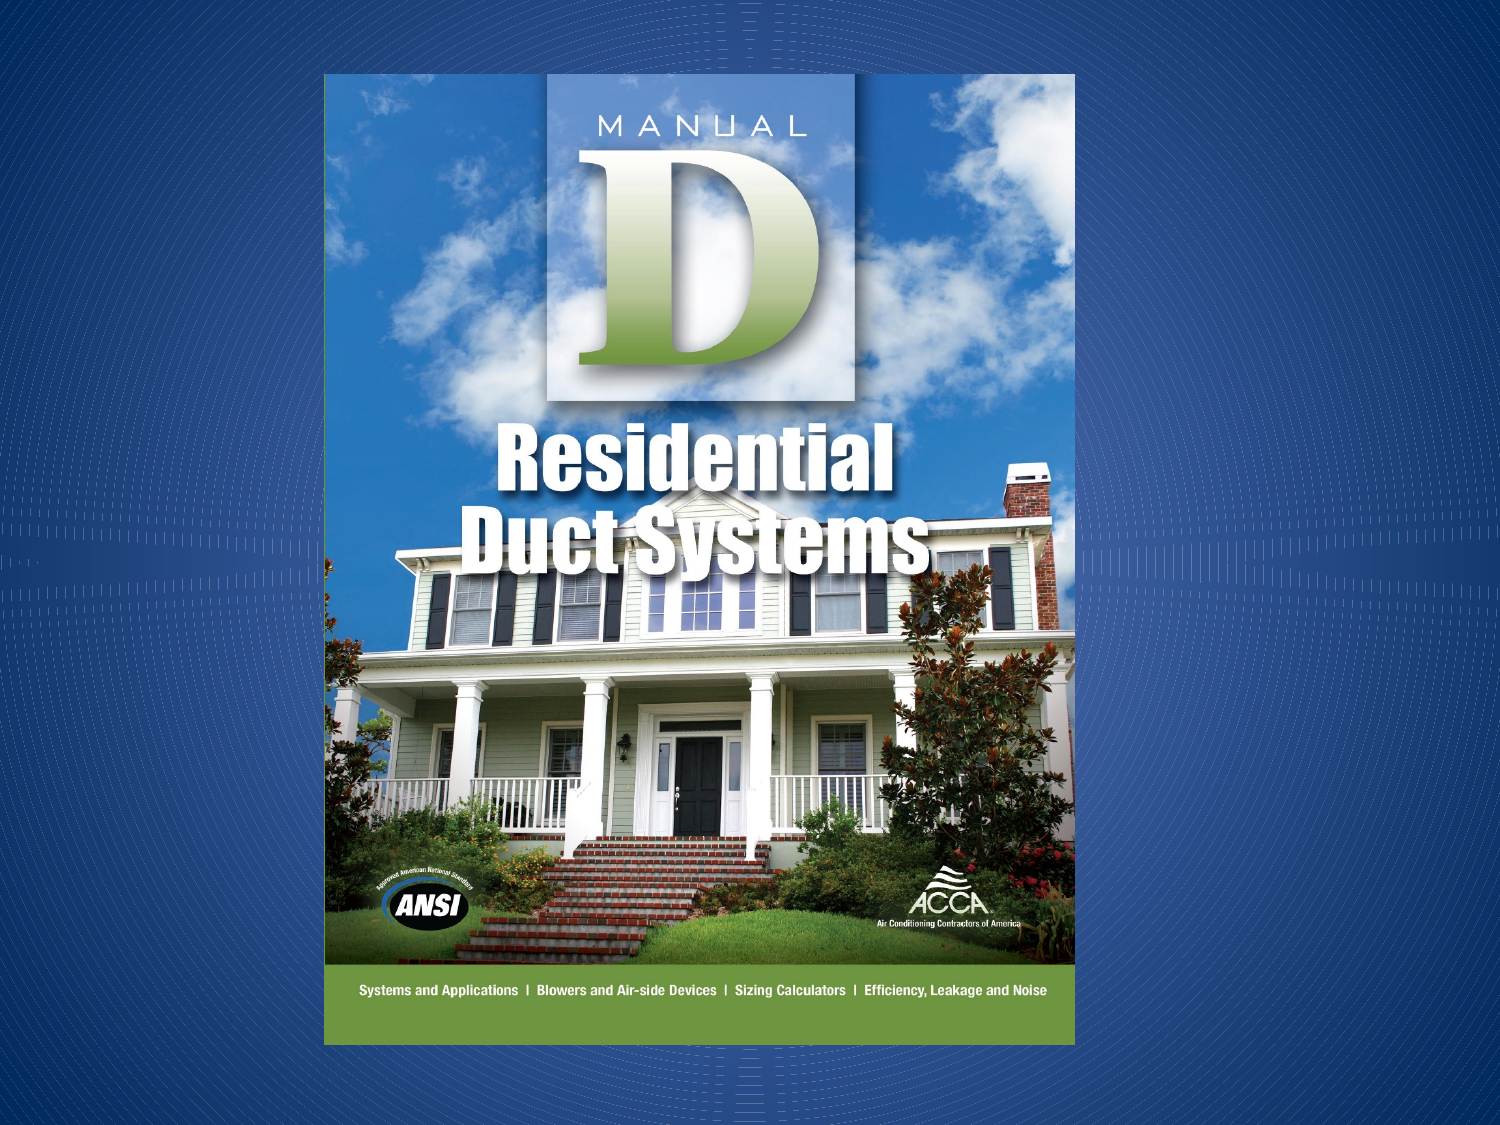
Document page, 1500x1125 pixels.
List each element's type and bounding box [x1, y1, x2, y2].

picture [324, 74, 1076, 1045]
